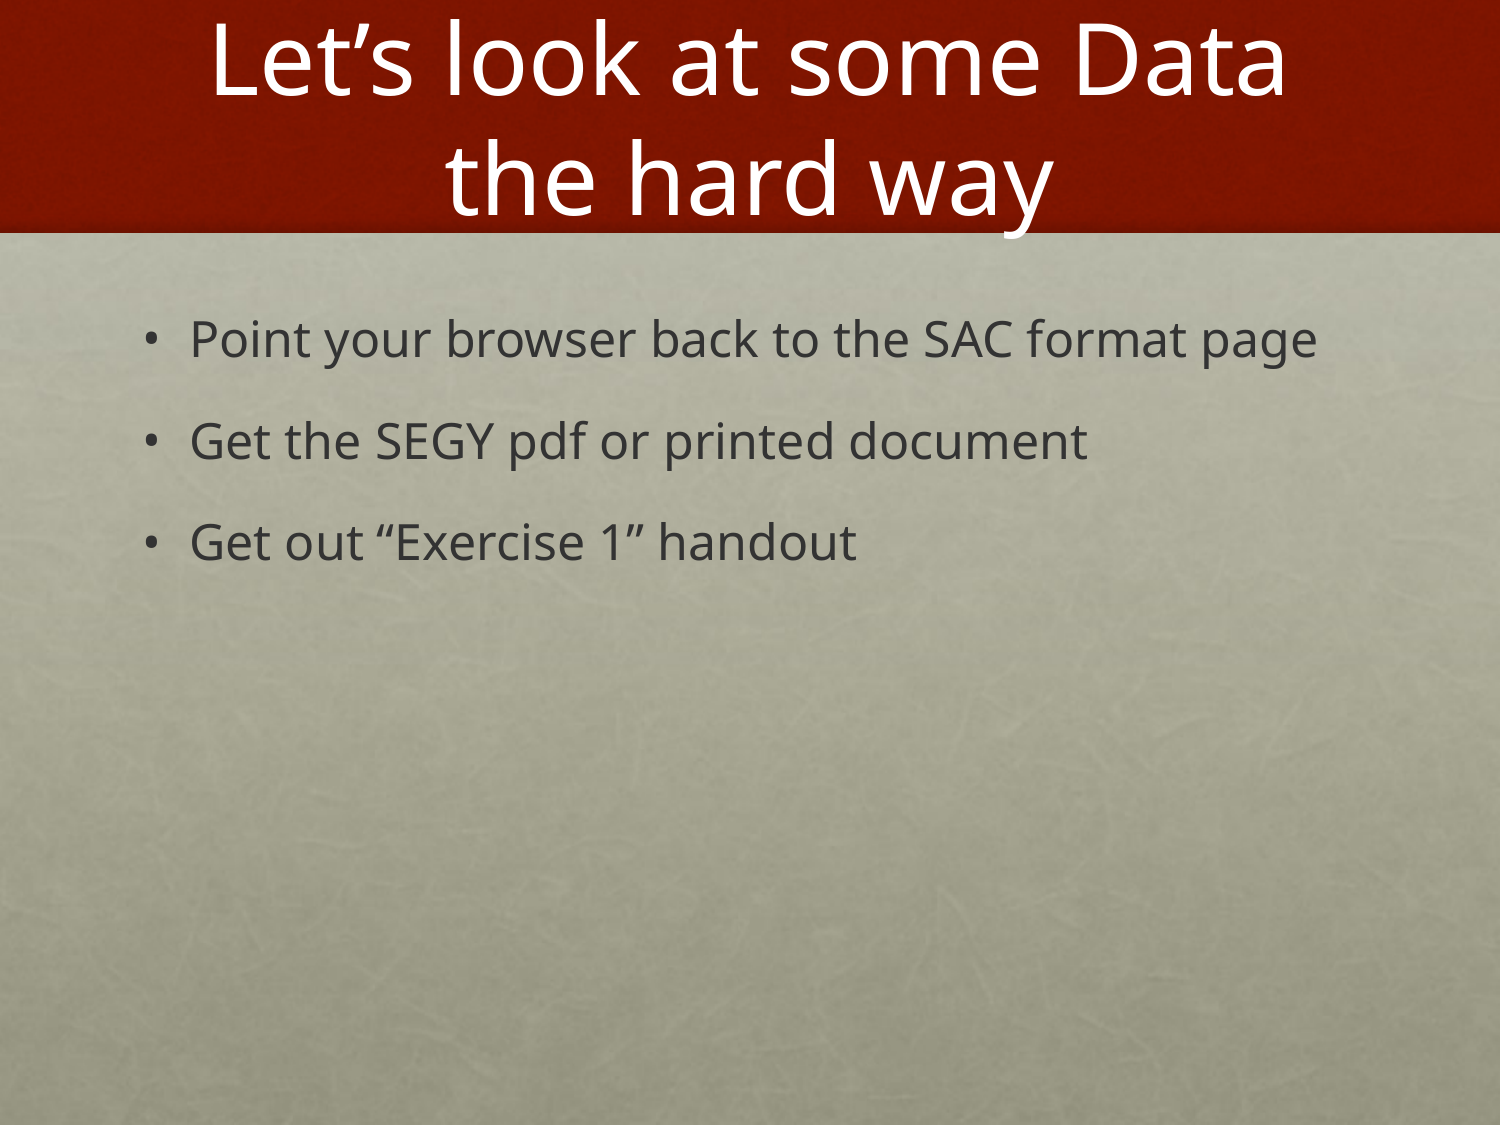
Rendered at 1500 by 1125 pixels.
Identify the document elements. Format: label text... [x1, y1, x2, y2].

list Point your browser back to the SAC format page Get the SEGY pdf or printed document Get out “Exercise 1” handout [127, 299, 1372, 1005]
picture [0, 214, 1500, 1125]
title Let’s look at some Data the hard way [127, 10, 1372, 221]
